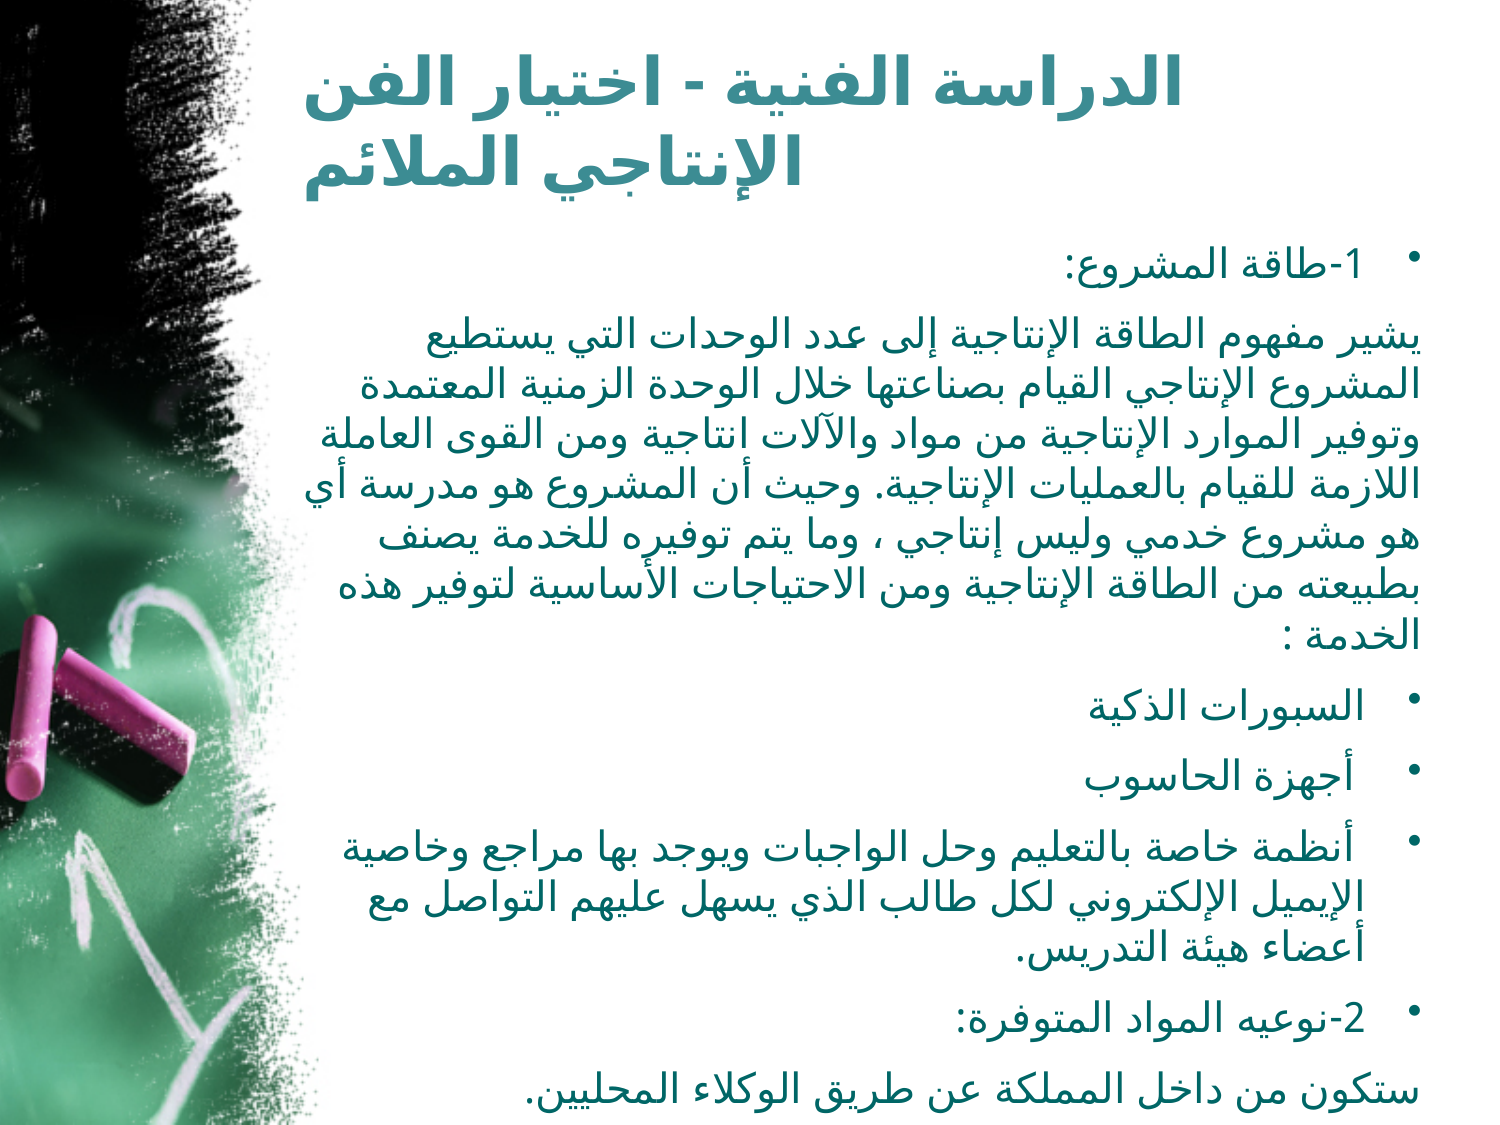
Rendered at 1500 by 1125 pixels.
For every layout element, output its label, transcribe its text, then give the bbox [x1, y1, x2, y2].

picture [0, 0, 1500, 1125]
list 1-طاقة المشروع: يشير مفهوم الطاقة الإنتاجية إلى عدد الوحدات التي يستطيع المشروع الإنتاجي القيام بصناعتها خلال الوحدة الزمنية المعتمدة وتوفير الموارد الإنتاجية من مواد والآلات انتاجية ومن القوى العاملة اللازمة للقيام بالعمليات الإنتاجية. وحيث أن المشروع هو مدرسة أي هو مشروع خدمي وليس إنتاجي ، وما يتم توفيره للخدمة يصنف بطبيعته من الطاقة الإنتاجية ومن الاحتياجات الأساسية لتوفير هذه الخدمة : السبورات الذكية أجهزة الحاسوب أنظمة خاصة بالتعليم وحل الواجبات ويوجد بها مراجع وخاصية الإيميل الإلكتروني لكل طالب الذي يسهل عليهم التواصل مع أعضاء هيئة التدريس. 2-نوعيه المواد المتوفرة: ستكون من داخل المملكة عن طريق الوكلاء المحليين. [287, 228, 1438, 979]
title الدراسة الفنية - اختيار الفن الإنتاجي الملائم [287, 50, 1438, 188]
